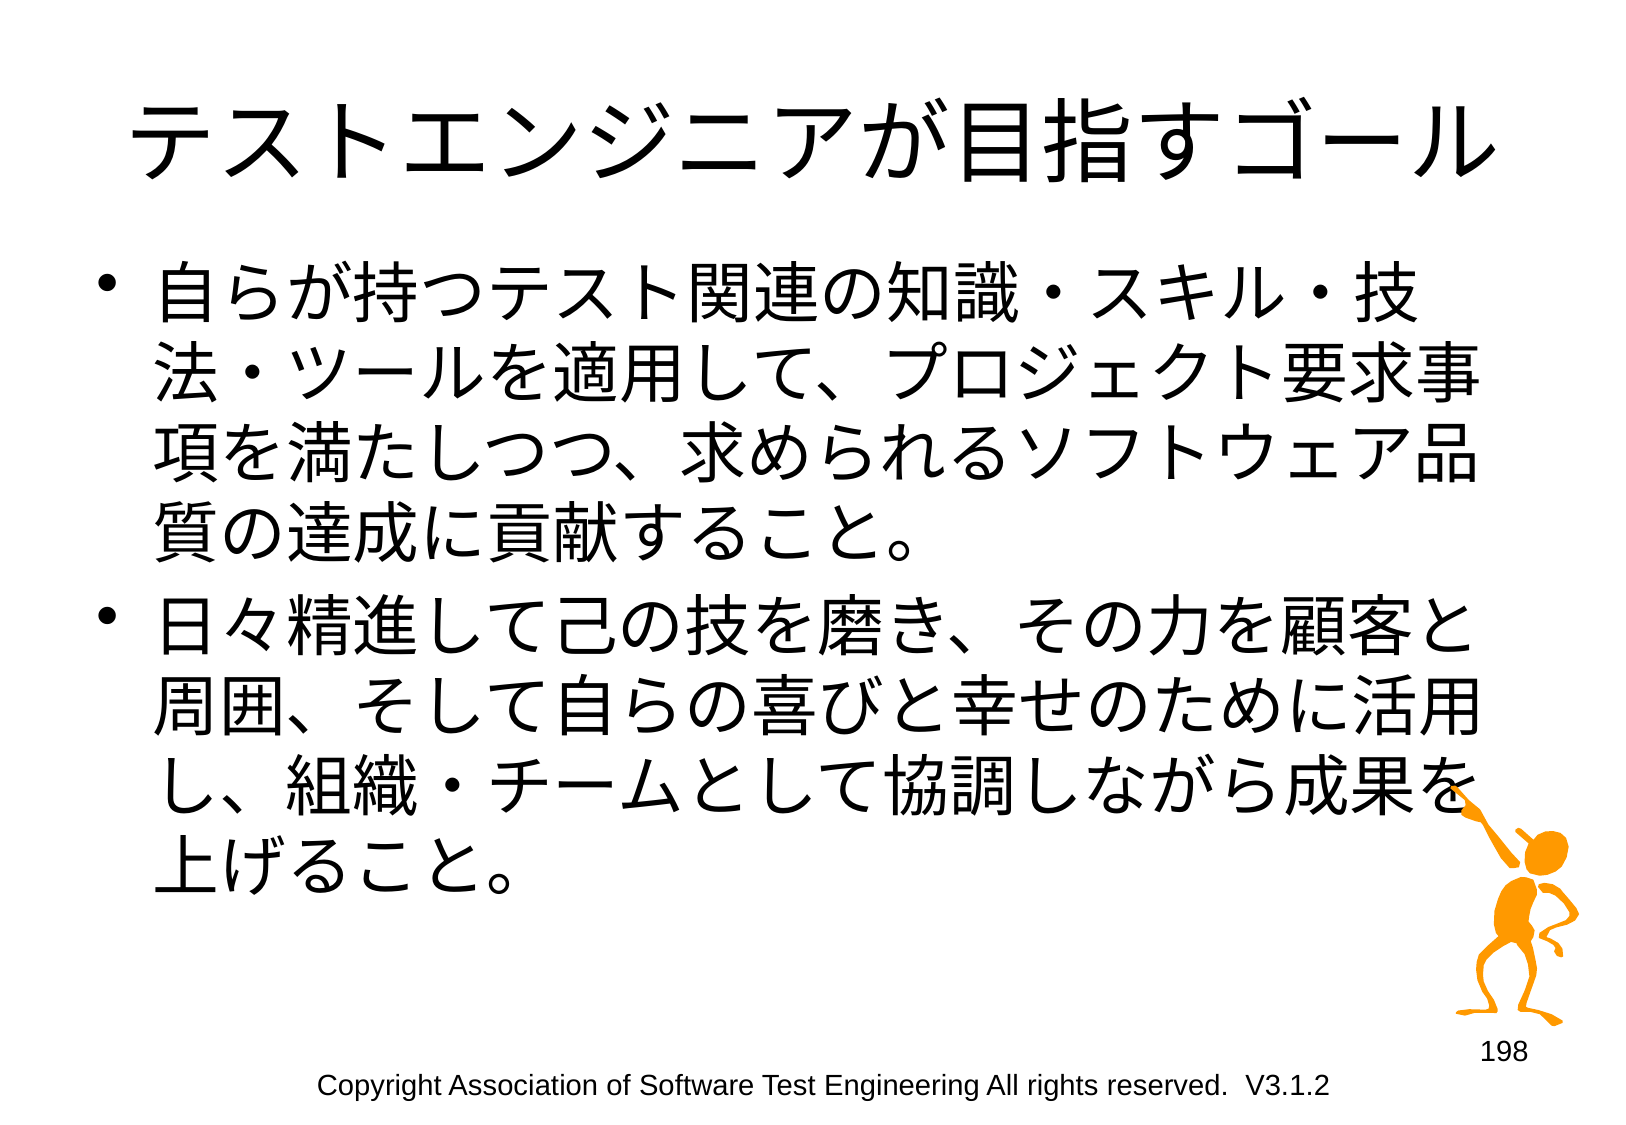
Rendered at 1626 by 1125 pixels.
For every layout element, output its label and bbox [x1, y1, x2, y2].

title [80, 44, 1544, 233]
text_box [1450, 785, 1580, 1027]
footer [233, 1058, 1416, 1103]
slide_number [1164, 1024, 1544, 1103]
list [80, 243, 1544, 1006]
